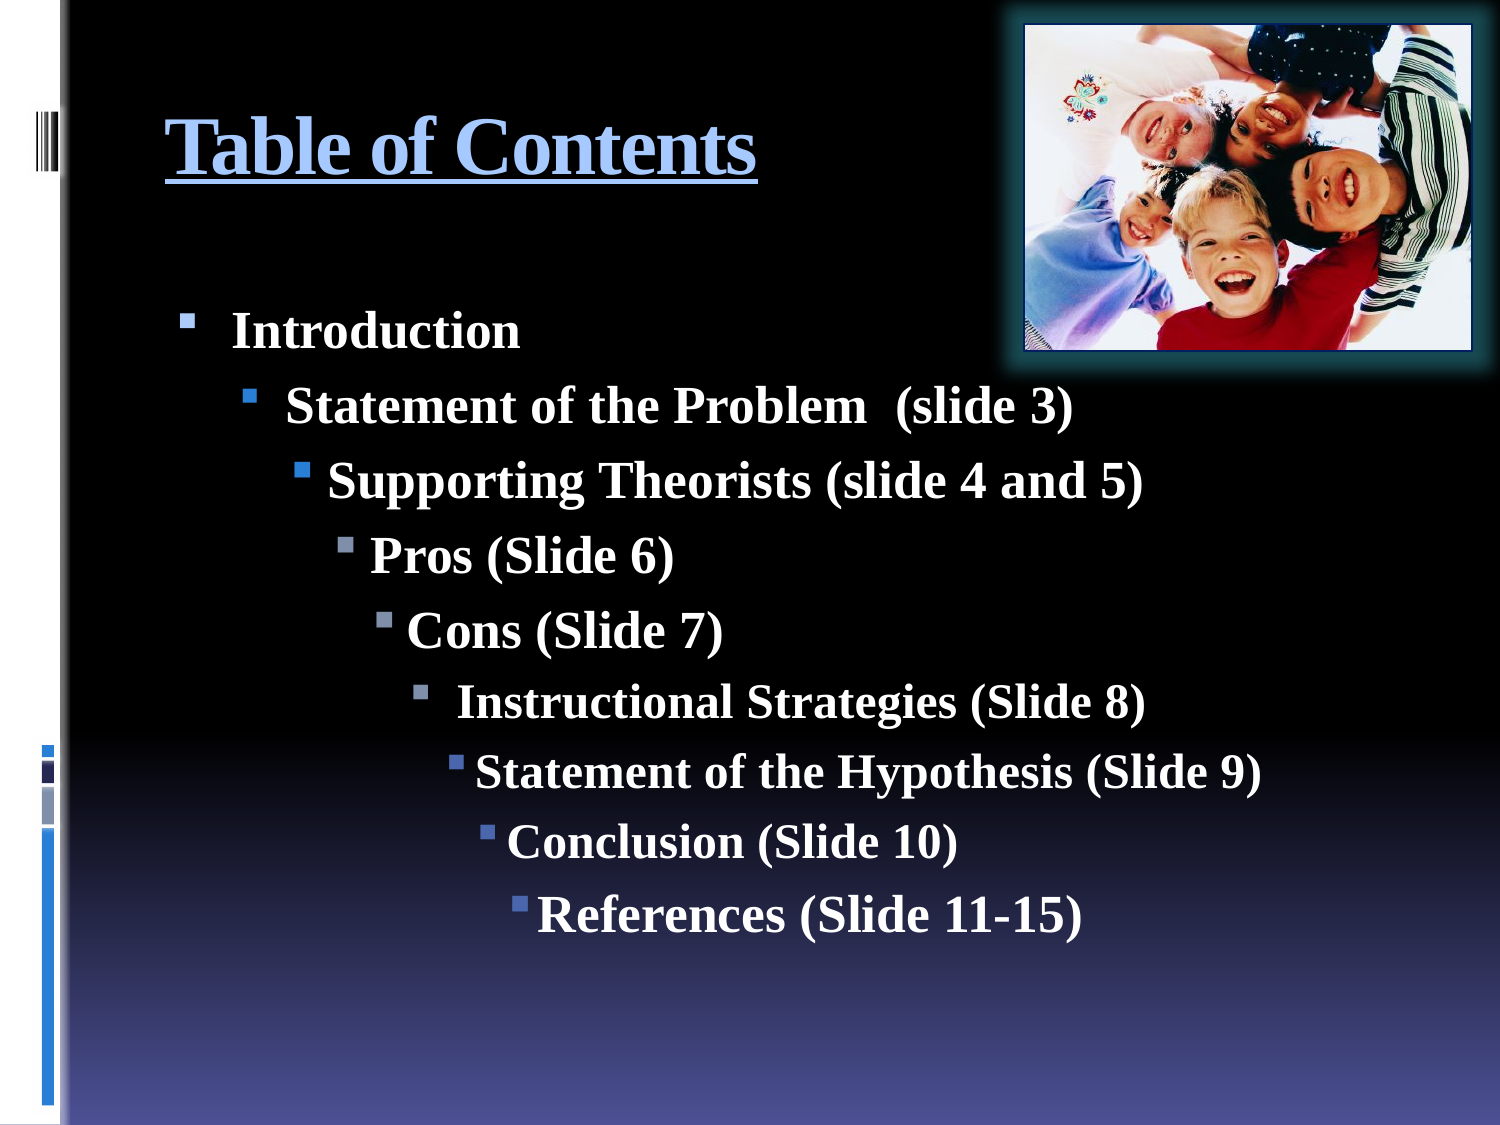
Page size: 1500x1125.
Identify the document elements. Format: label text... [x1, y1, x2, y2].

picture [1024, 24, 1472, 351]
list Introduction Statement of the Problem (slide 3) Supporting Theorists (slide 4 and 5) Pros (Slide 6) Cons (Slide 7) Instructional Strategies (Slide 8) Statement of the Hypothesis (Slide 9) Conclusion (Slide 10) References (Slide 11-15) [150, 287, 1425, 1038]
title Table of Contents [150, 83, 993, 234]
